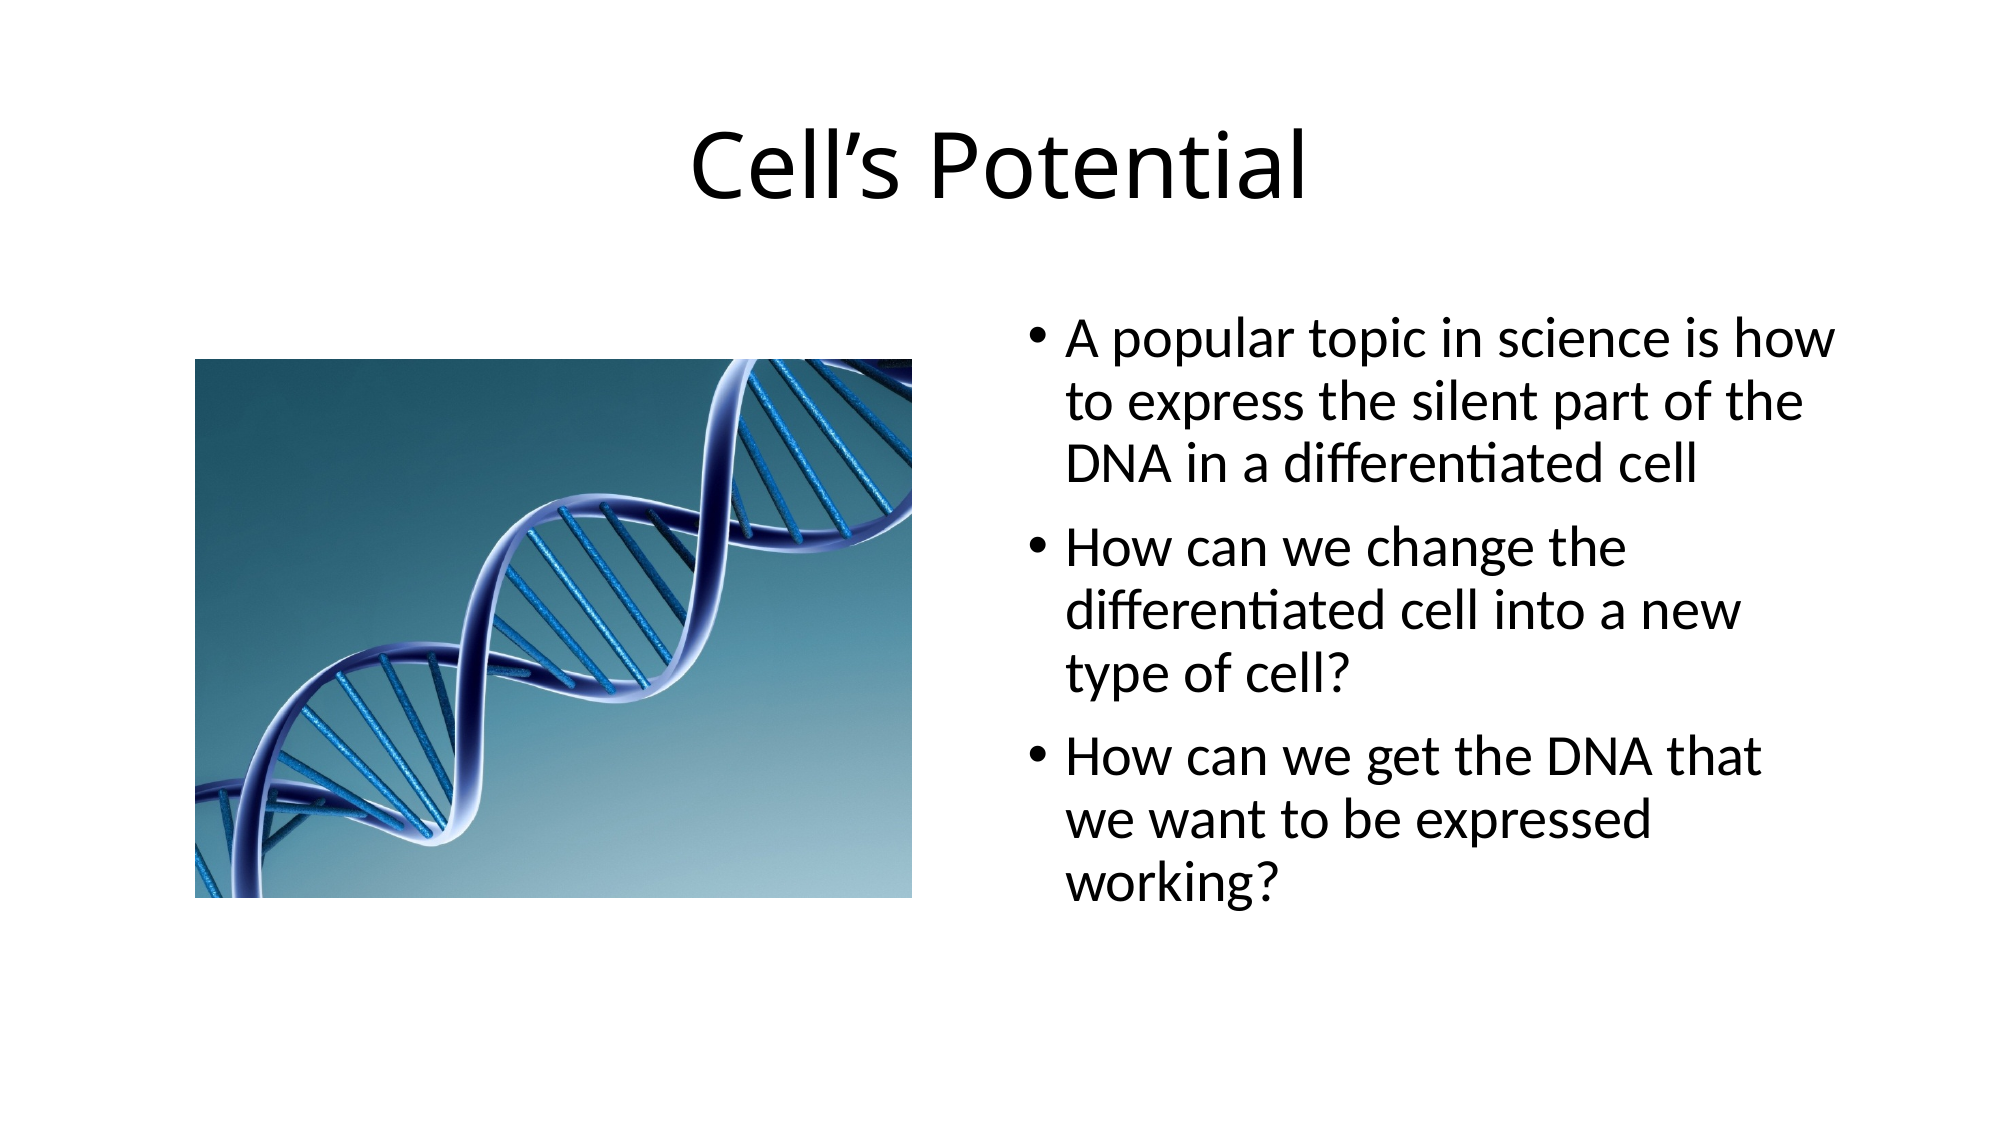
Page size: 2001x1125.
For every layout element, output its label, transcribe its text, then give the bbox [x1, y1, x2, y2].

title Cell’s Potential [137, 59, 1863, 278]
picture [195, 359, 912, 898]
list A popular topic in science is how to express the silent part of the DNA in a differentiated cell How can we change the differentiated cell into a new type of cell? How can we get the DNA that we want to be expressed working? [1012, 299, 1863, 1014]
